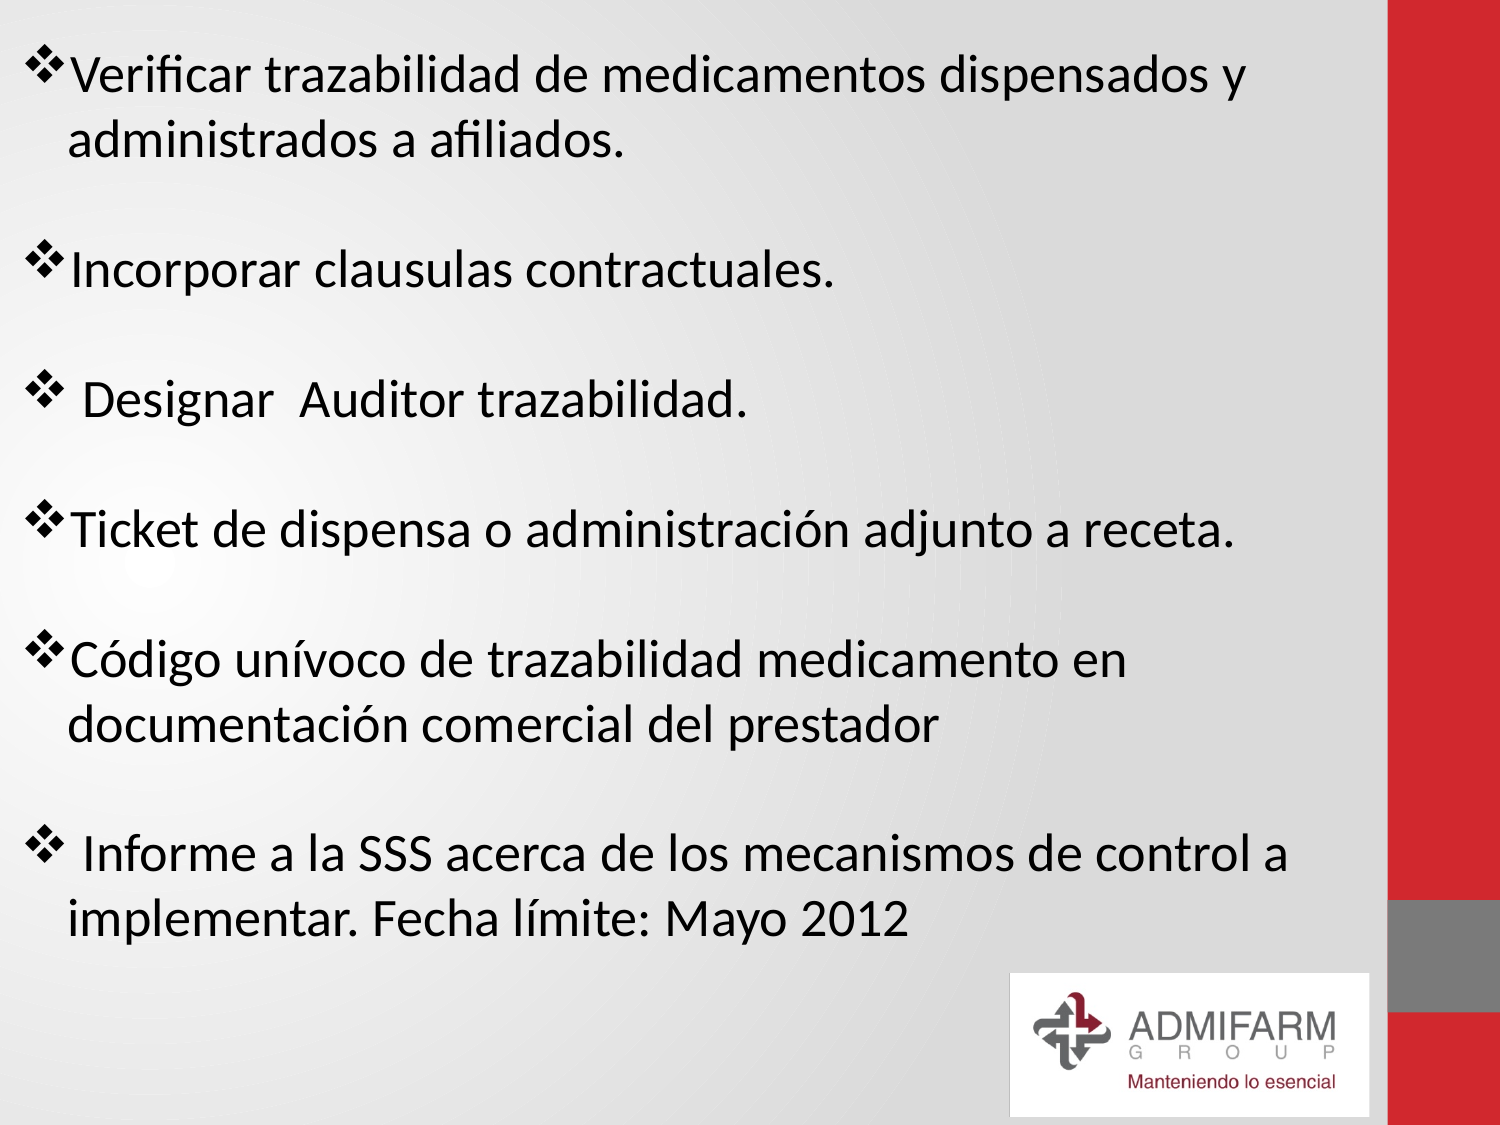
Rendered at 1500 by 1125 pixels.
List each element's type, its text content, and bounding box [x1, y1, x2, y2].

text_box Verificar trazabilidad de medicamentos dispensados y administrados a afiliados. Incorporar clausulas contractuales. Designar Auditor trazabilidad. Ticket de dispensa o administración adjunto a receta. Código unívoco de trazabilidad medicamento en documentación comercial del prestador Informe a la SSS acerca de los mecanismos de control a implementar. Fecha límite: Mayo 2012 [5, 30, 1317, 1066]
picture [1009, 973, 1370, 1118]
